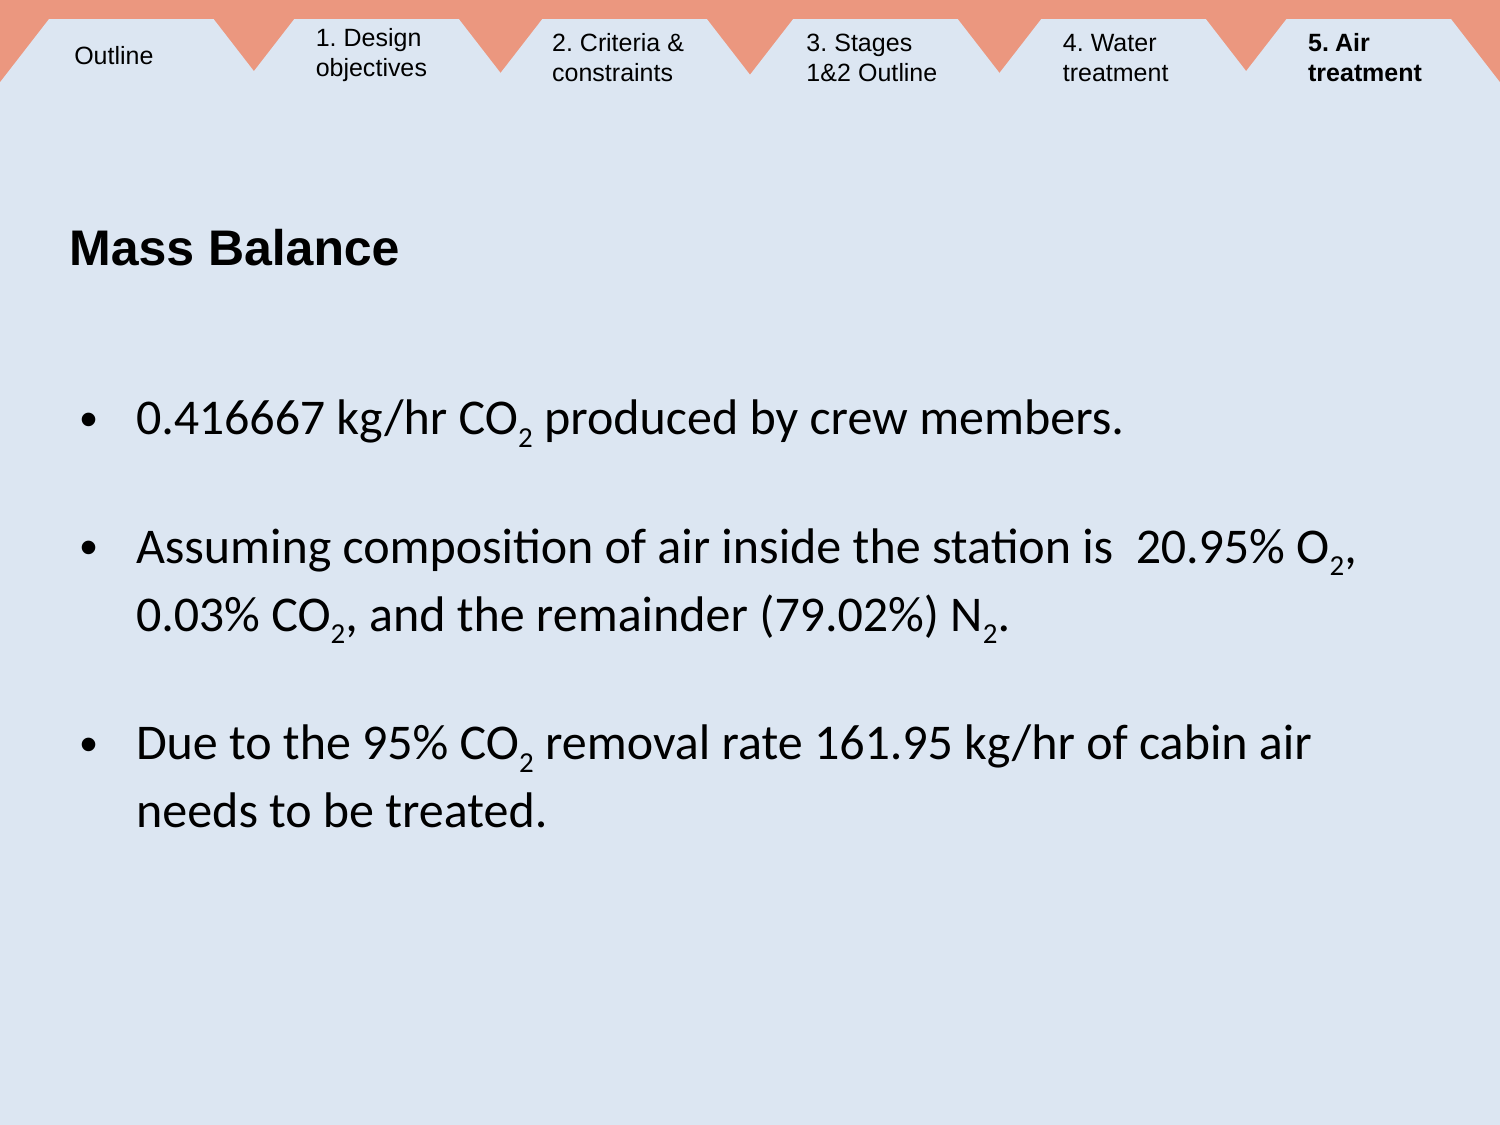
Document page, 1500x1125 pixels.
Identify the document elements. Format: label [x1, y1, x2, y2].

list [0, 0, 1500, 1125]
